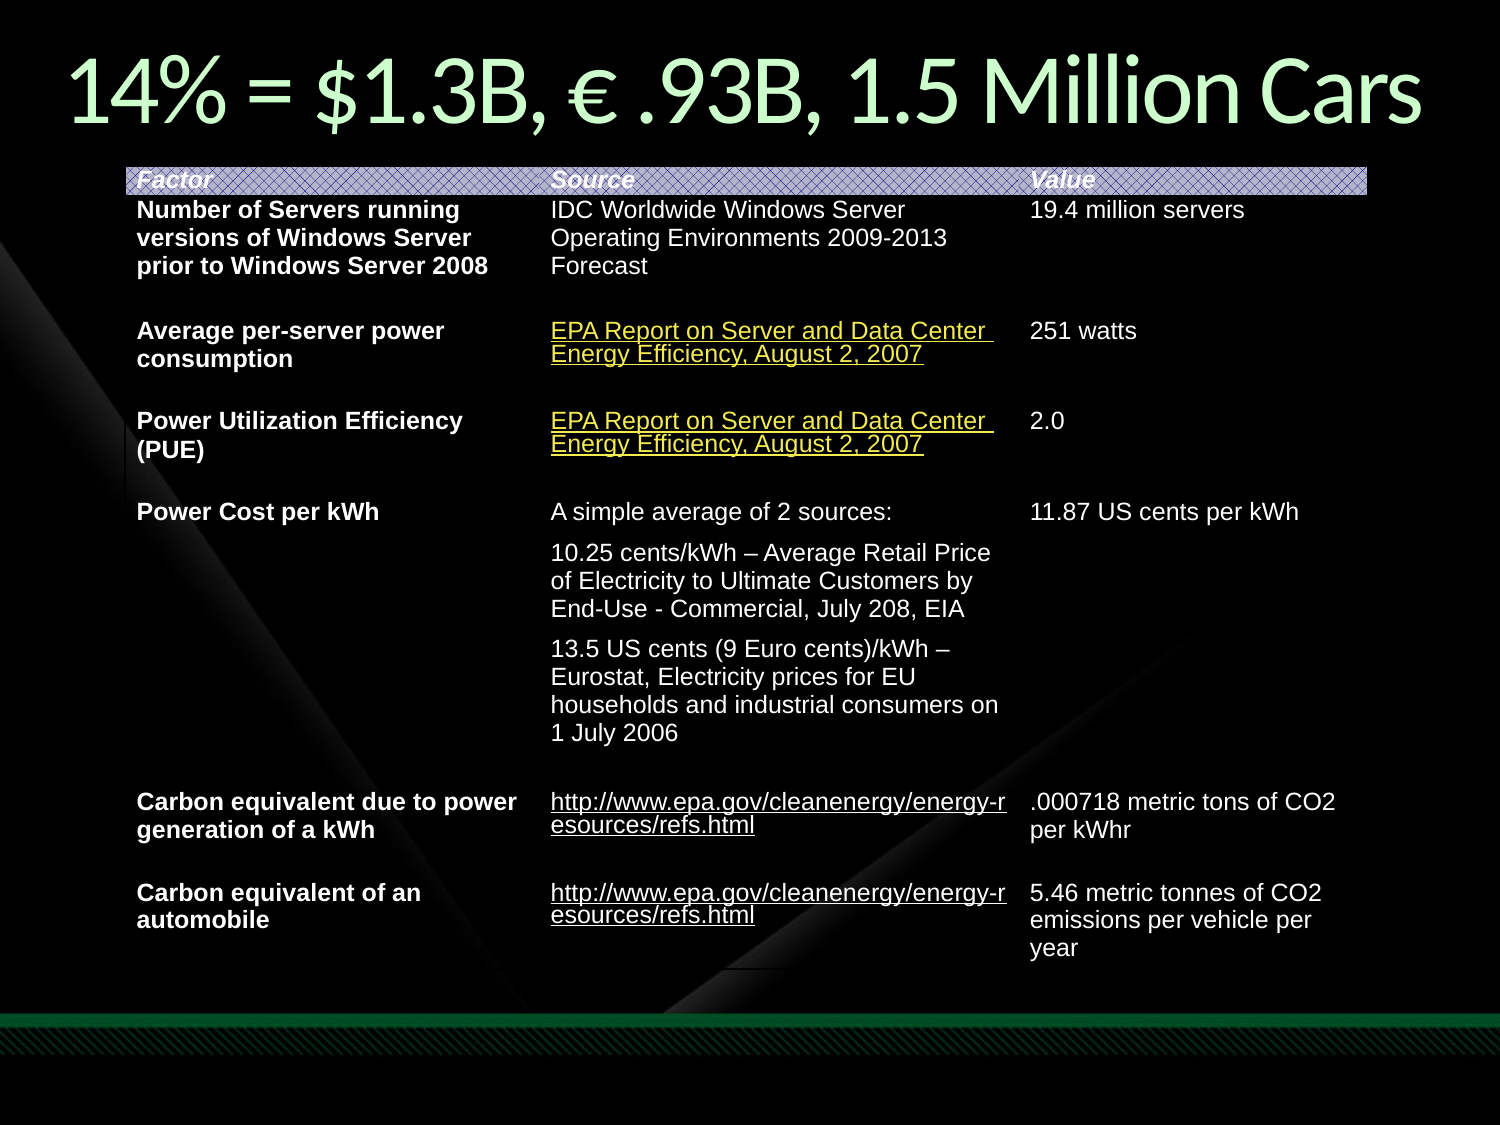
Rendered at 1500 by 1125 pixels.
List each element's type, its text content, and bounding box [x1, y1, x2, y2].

table_cell IDC Worldwide Windows Server Operating Environments 2009-2013 Forecast [539, 197, 1019, 317]
table_header Value [1019, 167, 1367, 195]
table_cell http://www.epa.gov/cleanenergy/energy-resources/refs.html [539, 788, 1019, 878]
table_cell Power Utilization Efficiency (PUE) [126, 407, 539, 498]
table_cell EPA Report on Server and Data Center Energy Efficiency, August 2, 2007 [539, 317, 1019, 407]
table_cell 251 watts [1019, 317, 1367, 407]
table_cell Power Cost per kWh [126, 498, 539, 788]
table_cell Carbon equivalent due to power generation of a kWh [126, 788, 539, 878]
table_cell Carbon equivalent of an automobile [126, 878, 539, 968]
table_cell 5.46 metric tonnes of CO2 emissions per vehicle per year [1019, 878, 1367, 968]
table_cell Number of Servers running versions of Windows Server prior to Windows Server 2008 [126, 197, 539, 317]
table_cell 19.4 million servers [1019, 197, 1367, 317]
table_cell 11.87 US cents per kWh [1019, 498, 1367, 788]
table_cell 2.0 [1019, 407, 1367, 498]
table_cell http://www.epa.gov/cleanenergy/energy-resources/refs.html [539, 878, 1019, 968]
title 14% = $1.3B, € .93B, 1.5 Million Cars [62, 37, 1438, 147]
table_cell EPA Report on Server and Data Center Energy Efficiency, August 2, 2007 [539, 407, 1019, 498]
table_cell A simple average of 2 sources: 10.25 cents/kWh – Average Retail Price of Electricity to Ultimate Customers by End-Use - Commercial, July 208, EIA 13.5 US cents (9 Euro cents)/kWh – Eurostat, Electricity prices for EU households and industrial consumers on 1 July 2006 [539, 498, 1019, 788]
table_cell .000718 metric tons of CO2 per kWhr [1019, 788, 1367, 878]
table_header Source [539, 167, 1019, 195]
table_header Factor [126, 167, 539, 195]
picture [0, 0, 1500, 1125]
table_cell Average per-server power consumption [126, 317, 539, 407]
